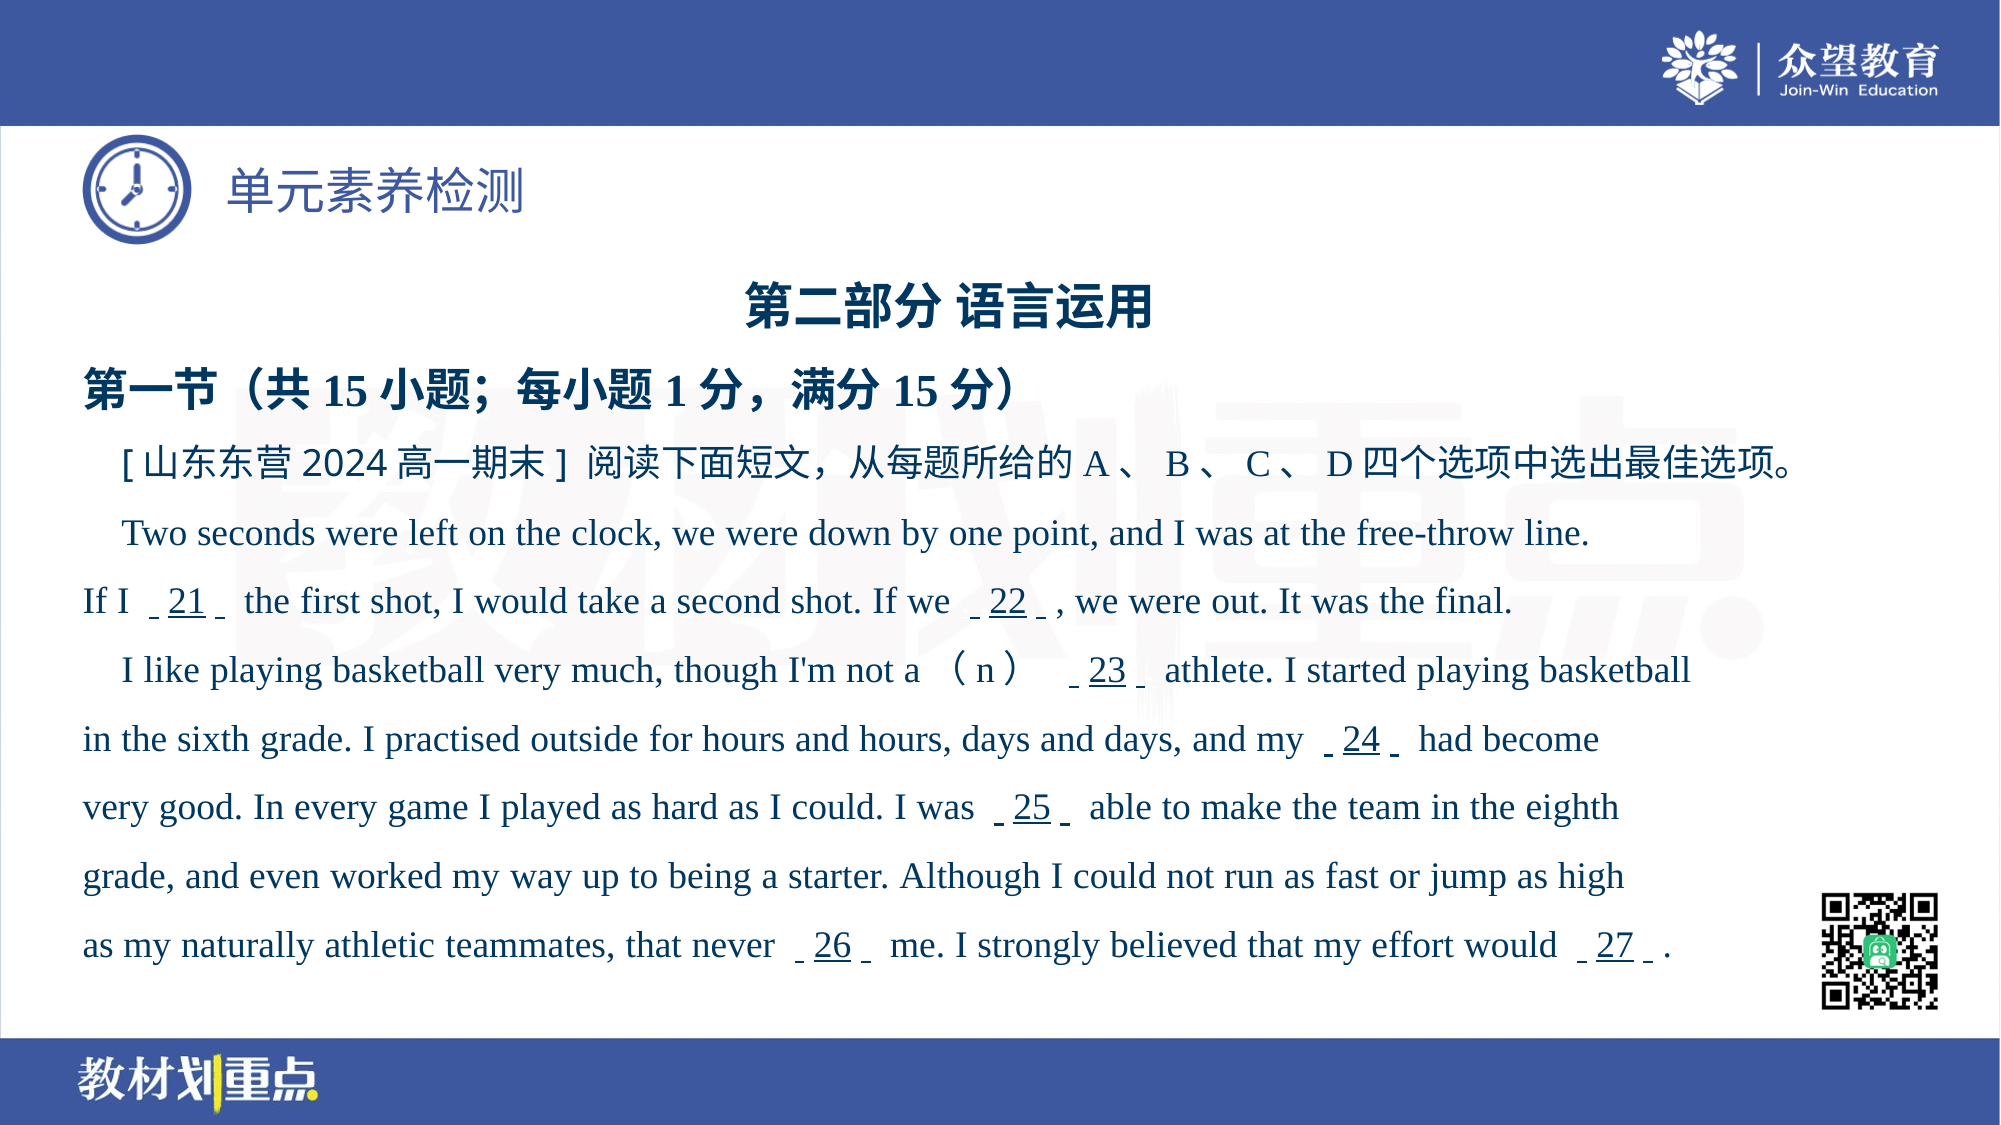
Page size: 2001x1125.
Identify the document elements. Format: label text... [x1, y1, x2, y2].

text_box 第二部分 语言运用 [82, 247, 1817, 334]
picture [0, 0, 2000, 1125]
text_box 第一节（共15小题；每小题1分，满分15分） [82, 334, 1817, 415]
text_box [山东东营2024高一期末] 阅读下面短文，从每题所给的A、B、C、D四个选项中选出最佳选项。 Two seconds were left on the clock, we were down by one point, and I was at the free-throw line. If I . .21. . the first shot, I would take a second shot. If we . .22. ., we were out. It was the final. I like playing basketball very much, though I'm not a（n） . .23. . athlete. I started playing basketball in the sixth grade. I practised outside for hours and hours, days and days, and my . .24. . had become very good. In every game I played as hard as I could. I was . .25. . able to make the team in the eighth grade, and even worked my way up to being a starter. Although I could not run as fast or jump as high as my naturally athletic teammates, that never . .26. . me. I strongly believed that my effort would . .27. .. [82, 415, 1817, 965]
